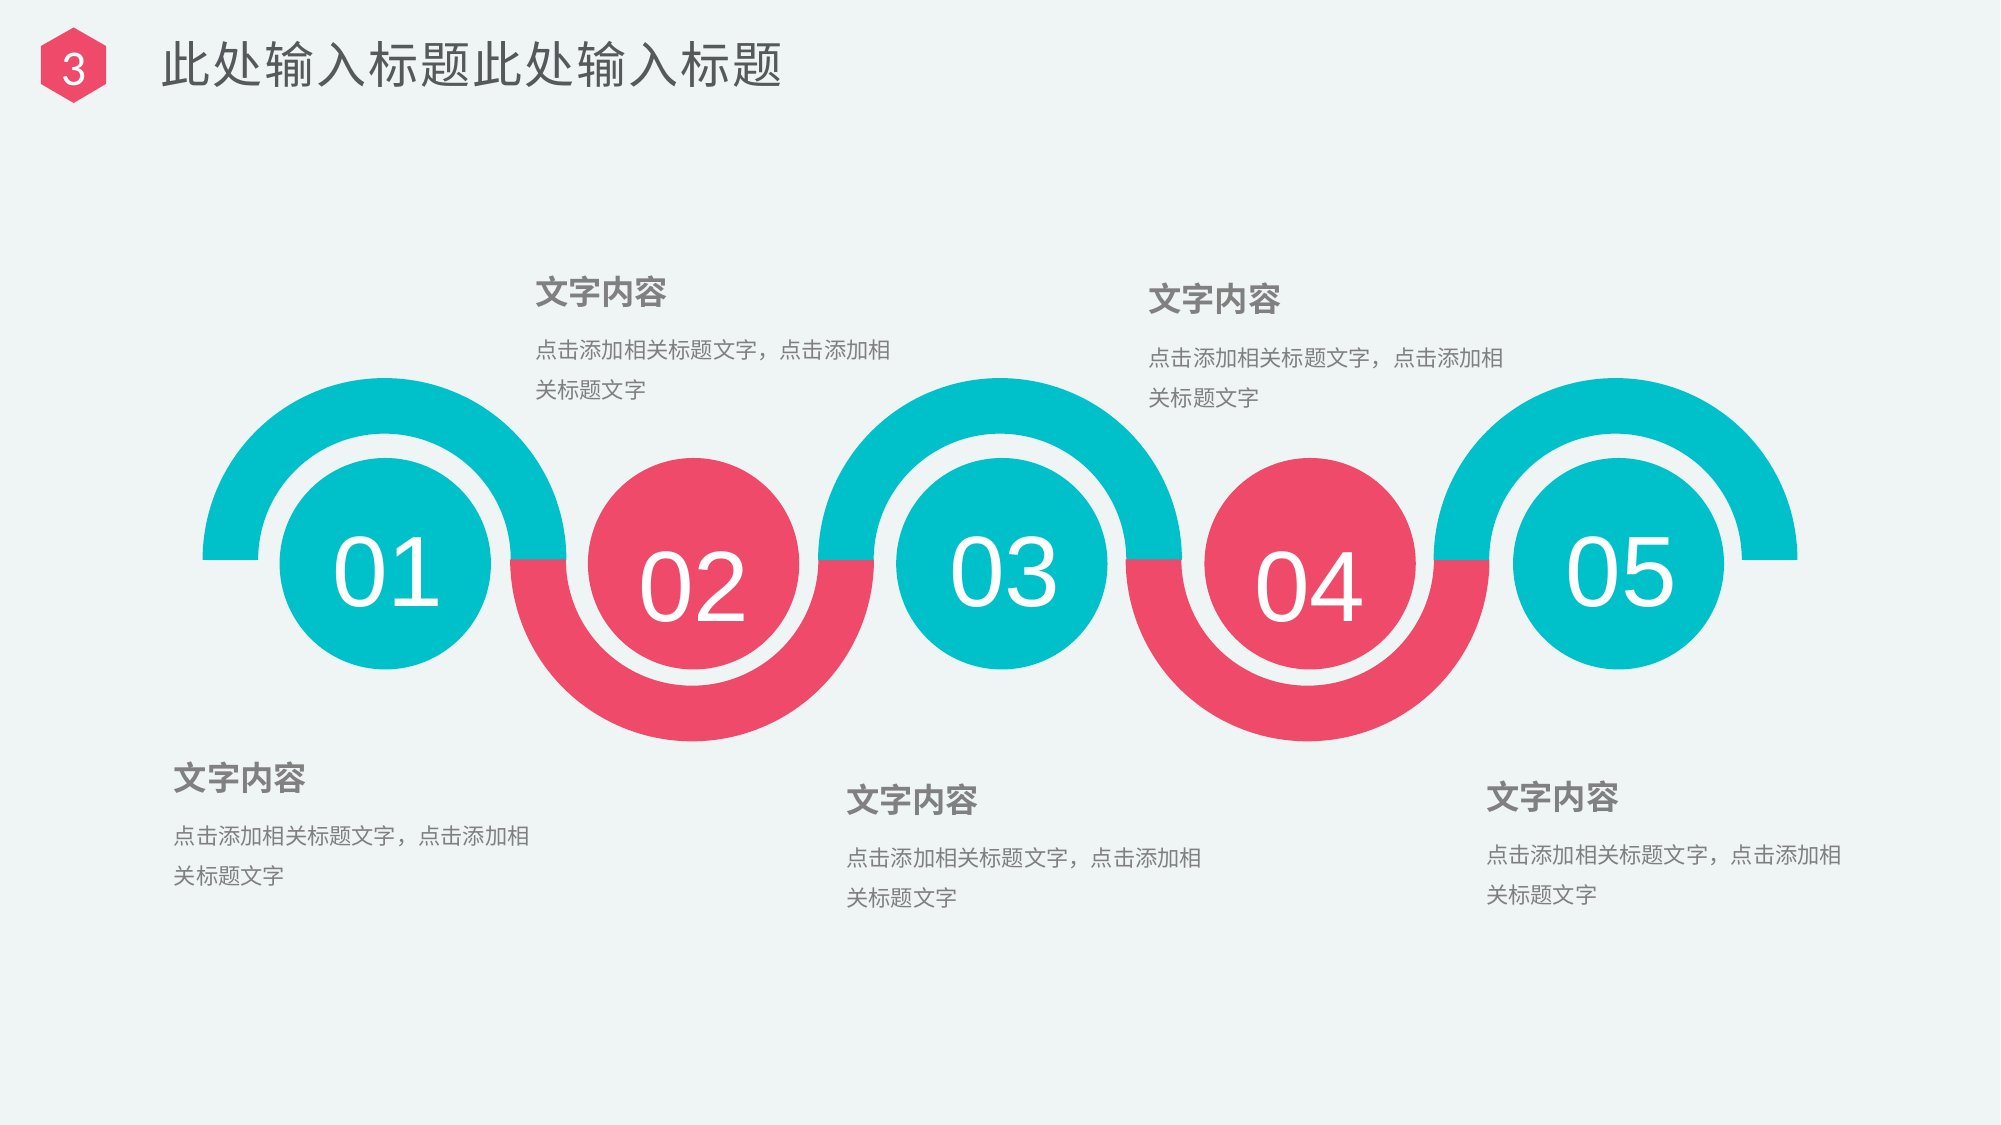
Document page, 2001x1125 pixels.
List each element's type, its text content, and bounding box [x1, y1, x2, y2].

text_box 05 [1513, 457, 1725, 670]
text_box 文字内容 [1148, 270, 1485, 327]
text_box 点击添加相关标题文字，点击添加相关标题文字 [1148, 330, 1505, 421]
text_box 点击添加相关标题文字，点击添加相关标题文字 [1486, 828, 1843, 919]
text_box 点击添加相关标题文字，点击添加相关标题文字 [535, 323, 892, 414]
text_box [202, 378, 567, 560]
text_box [1125, 559, 1490, 742]
text_box 此处输入标题此处输入标题 [130, 19, 895, 109]
text_box 文字内容 [1486, 768, 1823, 824]
text_box 点击添加相关标题文字，点击添加相关标题文字 [846, 831, 1203, 922]
text_box 02 [587, 457, 800, 670]
text_box 文字内容 [535, 263, 872, 319]
text_box 点击添加相关标题文字，点击添加相关标题文字 [173, 809, 531, 900]
text_box 文字内容 [173, 749, 511, 805]
text_box 3 [40, 27, 107, 103]
text_box [510, 559, 874, 742]
text_box 03 [896, 457, 1108, 670]
text_box [1433, 378, 1798, 560]
text_box 01 [279, 457, 491, 670]
text_box [818, 378, 1182, 560]
text_box 04 [1204, 457, 1416, 670]
text_box 文字内容 [846, 771, 1183, 827]
